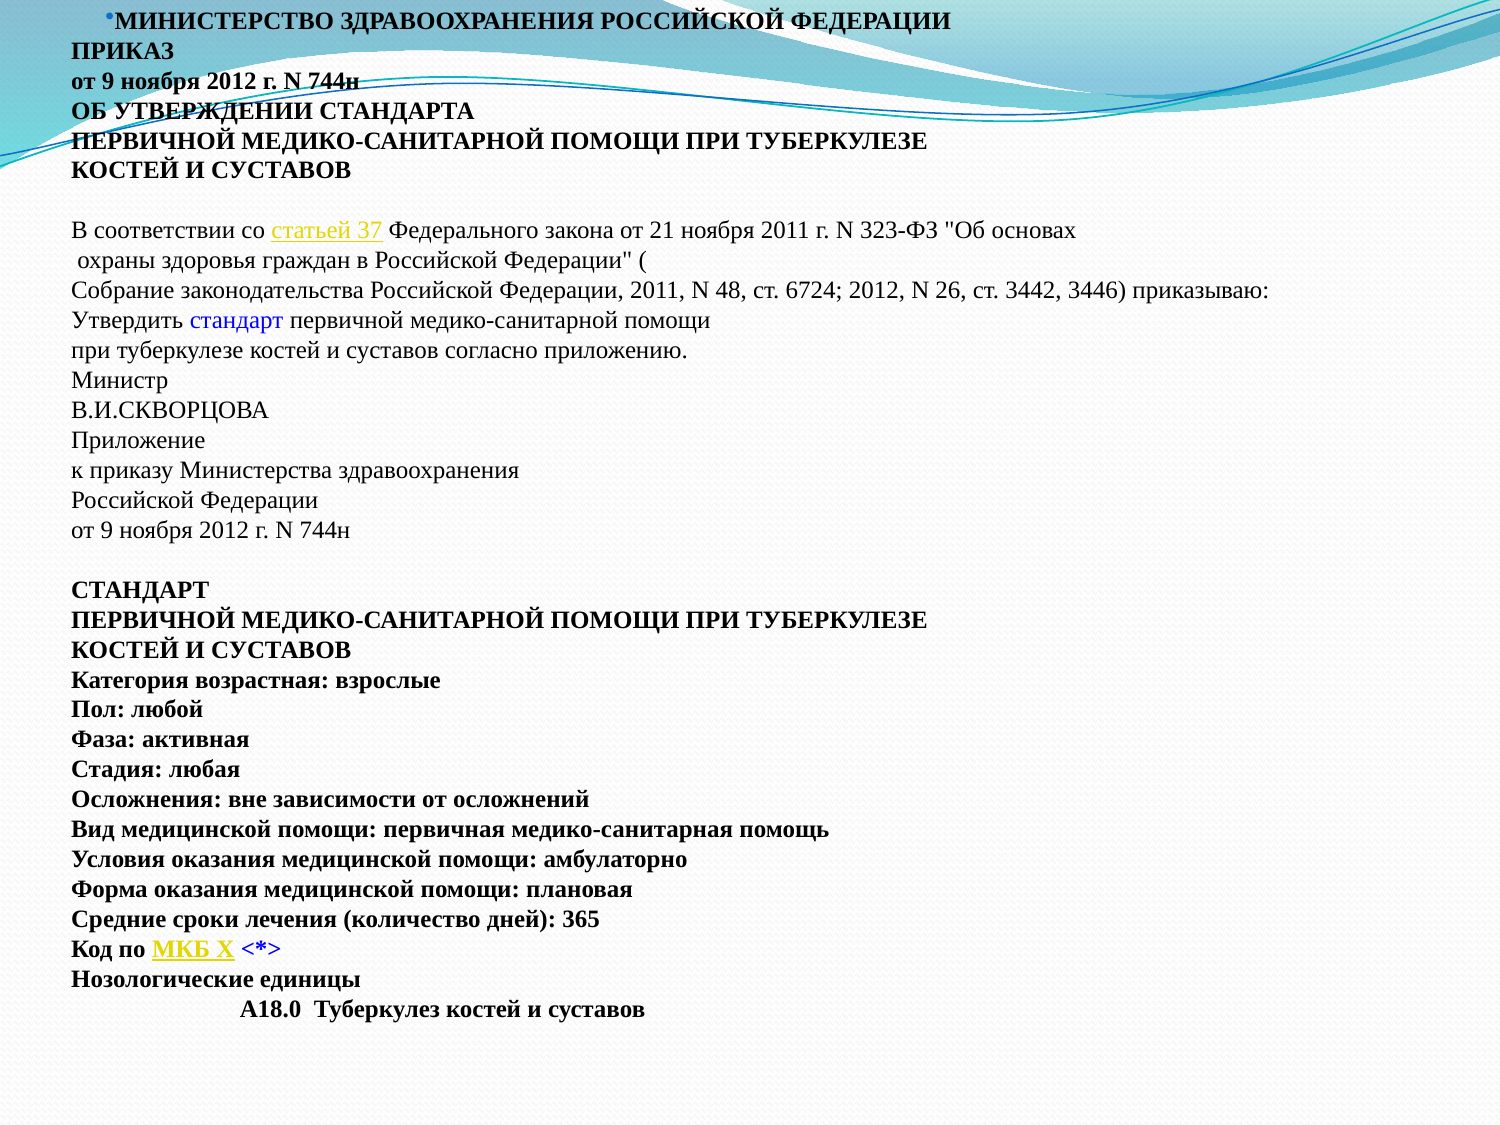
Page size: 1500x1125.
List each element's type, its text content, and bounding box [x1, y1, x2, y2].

text_box МИНИСТЕРСТВО ЗДРАВООХРАНЕНИЯ РОССИЙСКОЙ ФЕДЕРАЦИИ ПРИКАЗ от 9 ноября 2012 г. N 744н ОБ УТВЕРЖДЕНИИ СТАНДАРТА ПЕРВИЧНОЙ МЕДИКО-САНИТАРНОЙ ПОМОЩИ ПРИ ТУБЕРКУЛЕЗЕ КОСТЕЙ И СУСТАВОВ В соответствии со статьей 37 Федерального закона от 21 ноября 2011 г. N 323-ФЗ "Об основах охраны здоровья граждан в Российской Федерации" ( Собрание законодательства Российской Федерации, 2011, N 48, ст. 6724; 2012, N 26, ст. 3442, 3446) приказываю: Утвердить стандарт первичной медико-санитарной помощи при туберкулезе костей и суставов согласно приложению. Министр В.И.СКВОРЦОВА Приложение к приказу Министерства здравоохранения Российской Федерации от 9 ноября 2012 г. N 744н СТАНДАРТ ПЕРВИЧНОЙ МЕДИКО-САНИТАРНОЙ ПОМОЩИ ПРИ ТУБЕРКУЛЕЗЕ КОСТЕЙ И СУСТАВОВ Категория возрастная: взрослые Пол: любой Фаза: активная Стадия: любая Осложнения: вне зависимости от осложнений Вид медицинской помощи: первичная медико-санитарная помощь Условия оказания медицинской помощи: амбулаторно Форма оказания медицинской помощи: плановая Средние сроки лечения (количество дней): 365 Код по МКБ X <*> Нозологические единицы A18.0 Туберкулез костей и суставов [0, 0, 1500, 1105]
